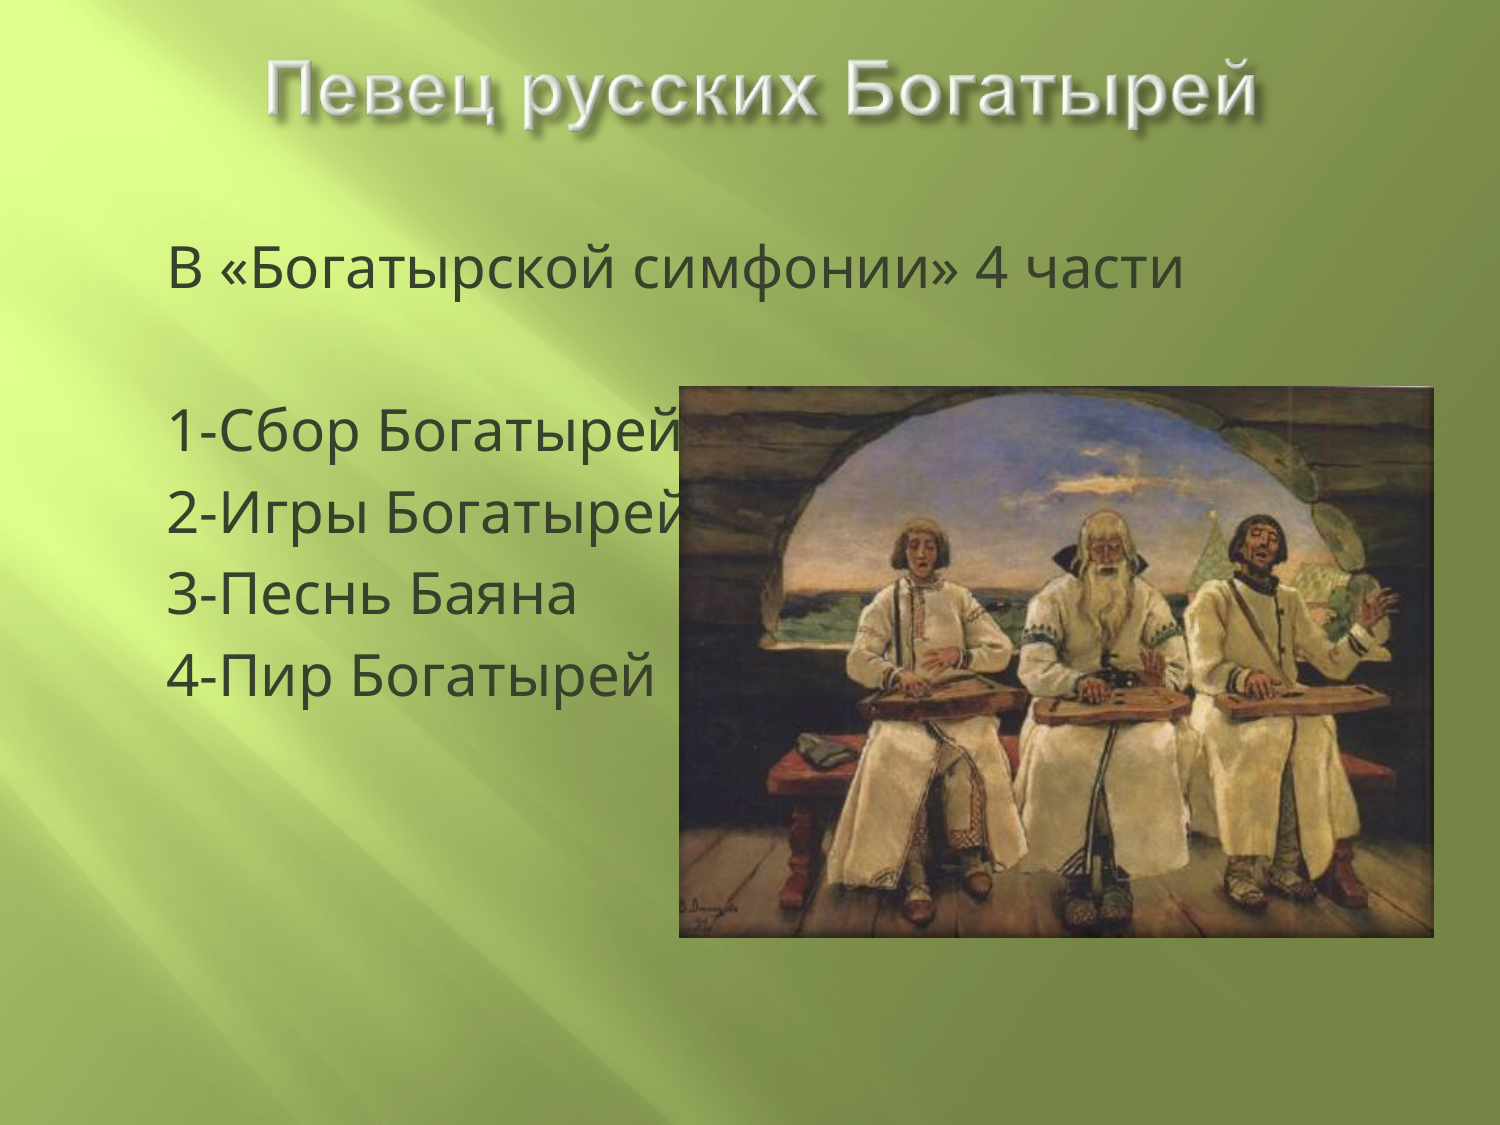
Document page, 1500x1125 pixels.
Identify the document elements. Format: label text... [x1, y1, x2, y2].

picture [679, 386, 1435, 938]
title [174, 10, 1350, 157]
list В «Богатырской симфонии» 4 части 1-Сбор Богатырей 2-Игры Богатырей 3-Песнь Баяна 4-Пир Богатырей [128, 222, 1395, 997]
